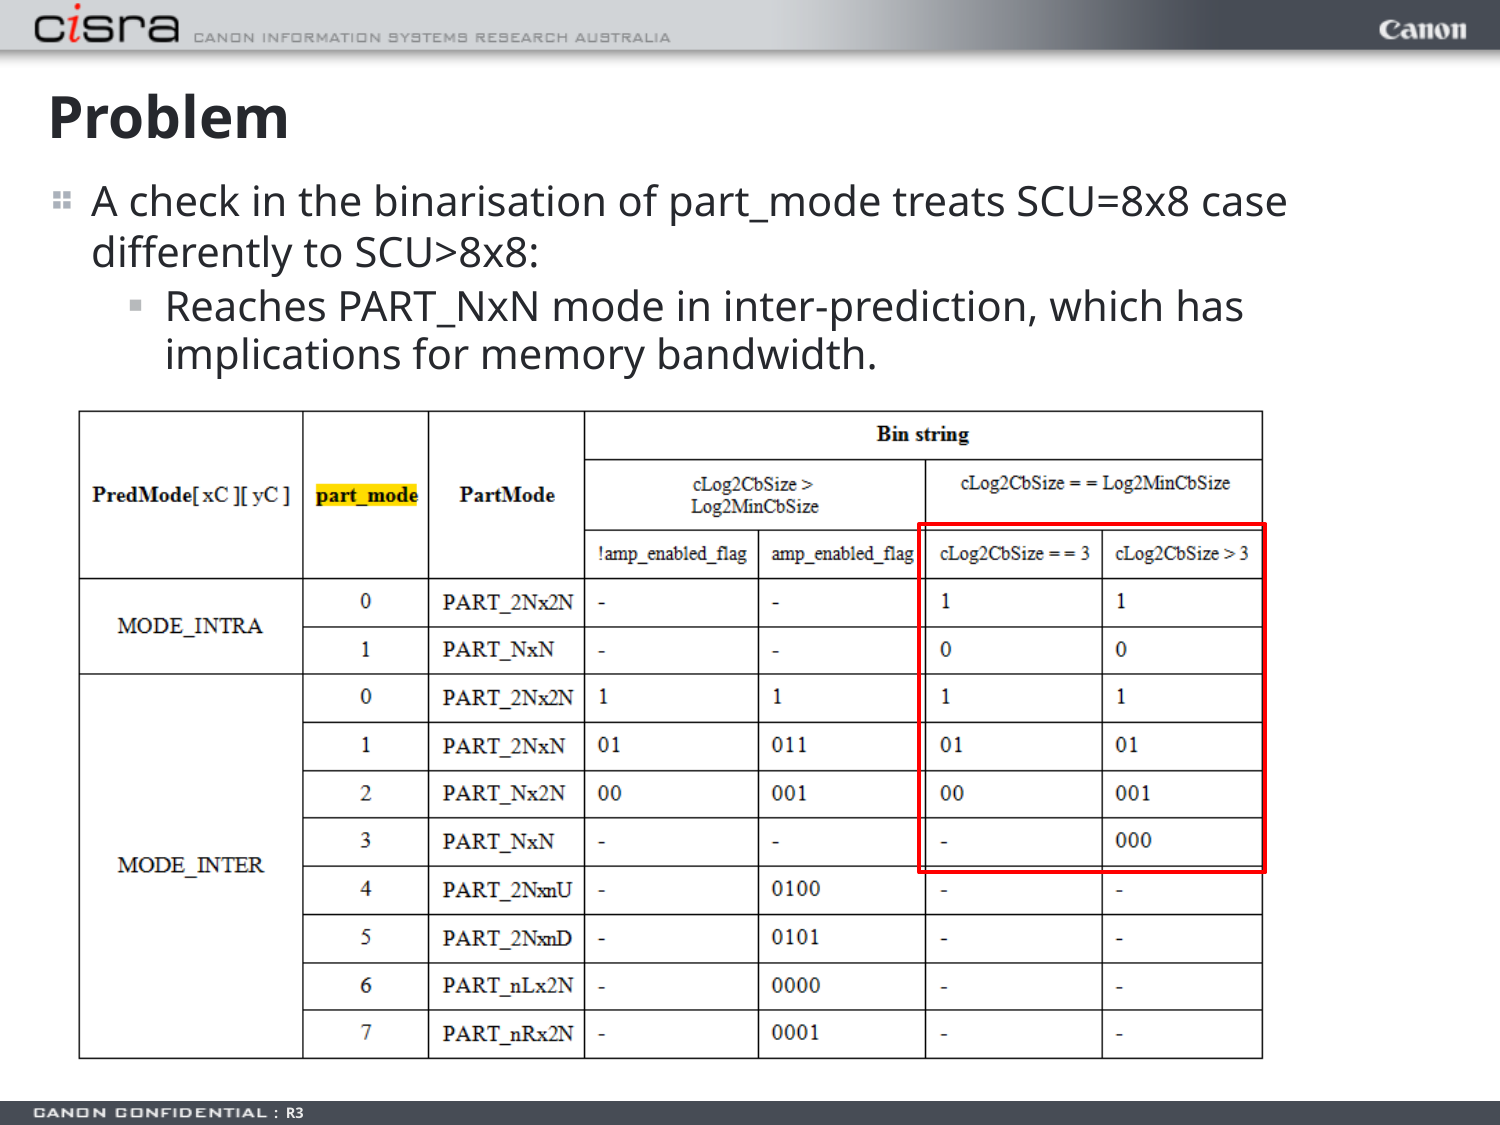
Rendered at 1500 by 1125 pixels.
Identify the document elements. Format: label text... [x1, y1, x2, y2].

picture [76, 408, 1266, 1062]
list A check in the binarisation of part_mode treats SCU=8x8 case differently to SCU>8x8: Reaches PART_NxN mode in inter-prediction, which has implications for memory bandwidth. [47, 175, 1479, 1063]
picture [120, 291, 150, 321]
picture [0, 1101, 1500, 1125]
picture [47, 185, 77, 215]
title Problem [47, 64, 1481, 166]
picture [0, 1, 1500, 68]
